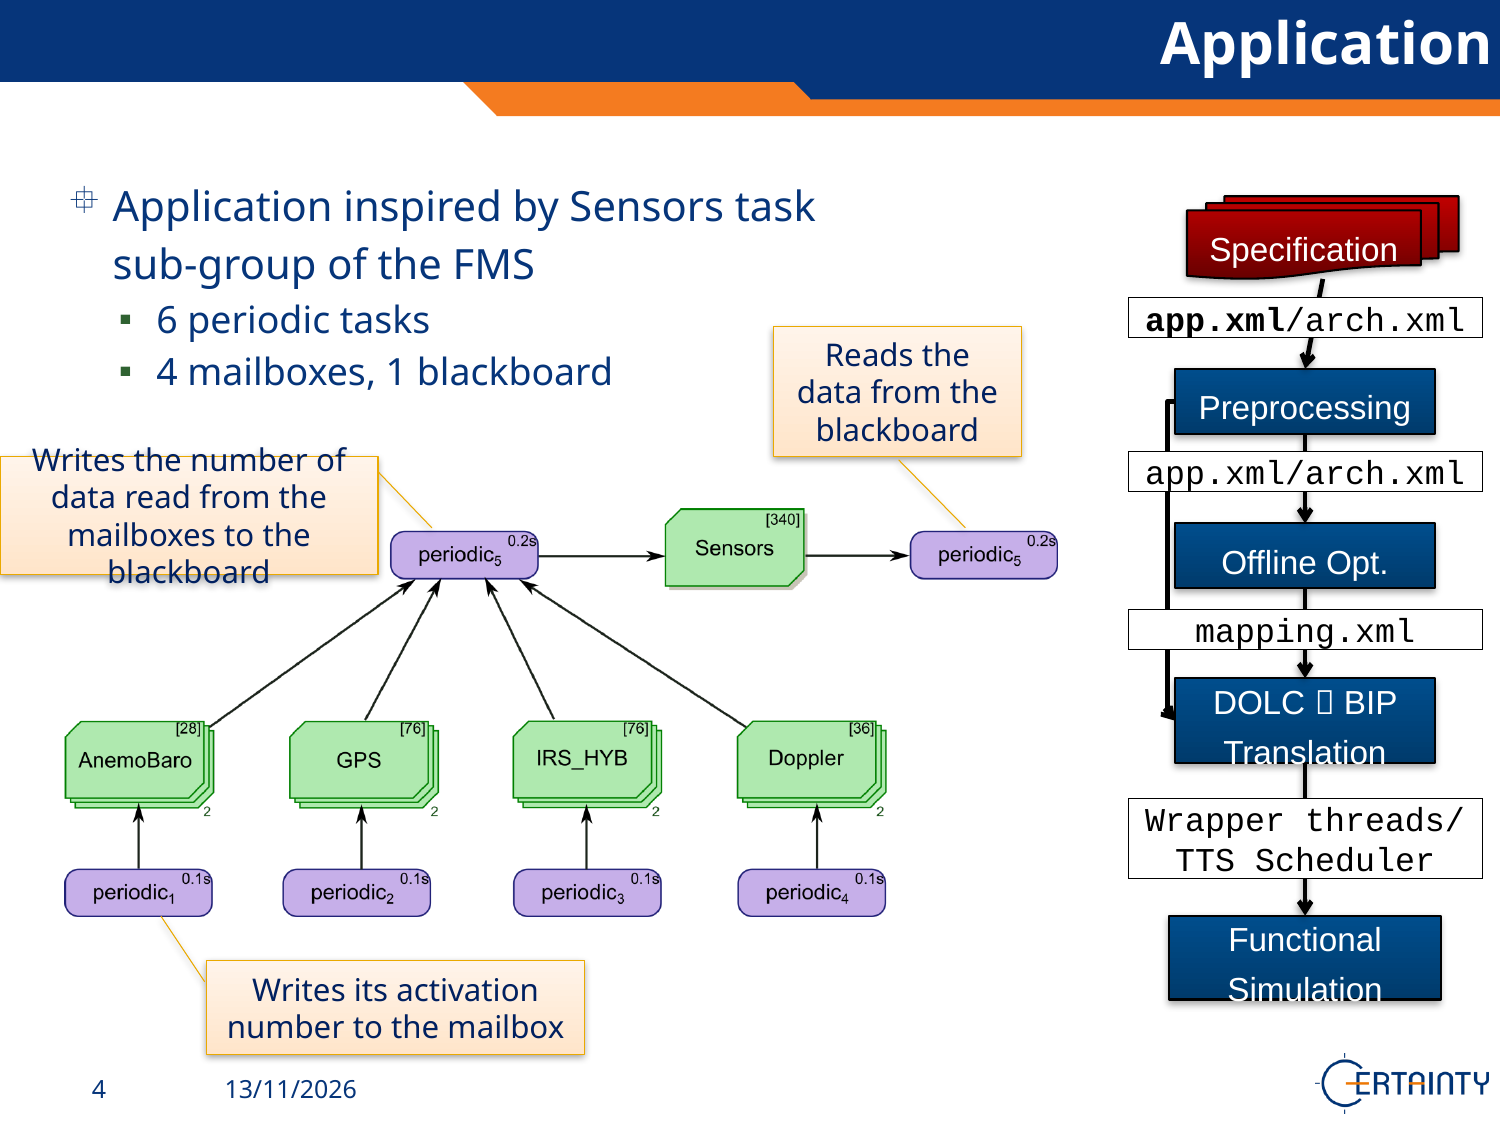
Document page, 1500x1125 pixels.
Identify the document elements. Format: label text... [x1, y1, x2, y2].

text_box Reads the data from the blackboard [773, 326, 1022, 457]
text_box DOLC  BIP Translation [1175, 678, 1436, 764]
text_box Writes its activation number to the mailbox [166, 926, 585, 1055]
text_box app.xml/arch.xml [1128, 451, 1169, 492]
text_box mapping.xml [1309, 609, 1483, 650]
slide_number 4 [77, 1062, 207, 1108]
text_box Preprocessing [1175, 368, 1436, 434]
text_box Wrapper threads/ TTS Scheduler [1128, 798, 1301, 879]
title Application [0, 0, 1500, 82]
text_box app.xml/arch.xml [1310, 297, 1483, 338]
text_box mapping.xml [1128, 609, 1169, 650]
text_box mapping.xml [1183, 609, 1301, 650]
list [64, 508, 1058, 917]
text_box Writes the number of data read from the mailboxes to the blackboard [0, 456, 412, 575]
picture [1315, 1053, 1489, 1114]
text_box app.xml/arch.xml [1183, 451, 1301, 492]
text_box app.xml/arch.xml [1309, 451, 1483, 492]
text_box Wrapper threads/ TTS Scheduler [1309, 798, 1483, 879]
text_box Offline Opt. [1183, 523, 1436, 589]
text_box Functional Simulation [1169, 915, 1442, 1000]
text_box app.xml/arch.xml [1128, 297, 1298, 338]
text_box Application inspired by Sensors task sub-group of the FMS 6 periodic tasks 4 mailboxes, 1 blackboard [53, 172, 1058, 456]
text_box Specification [1187, 196, 1459, 279]
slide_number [207, 1062, 455, 1108]
